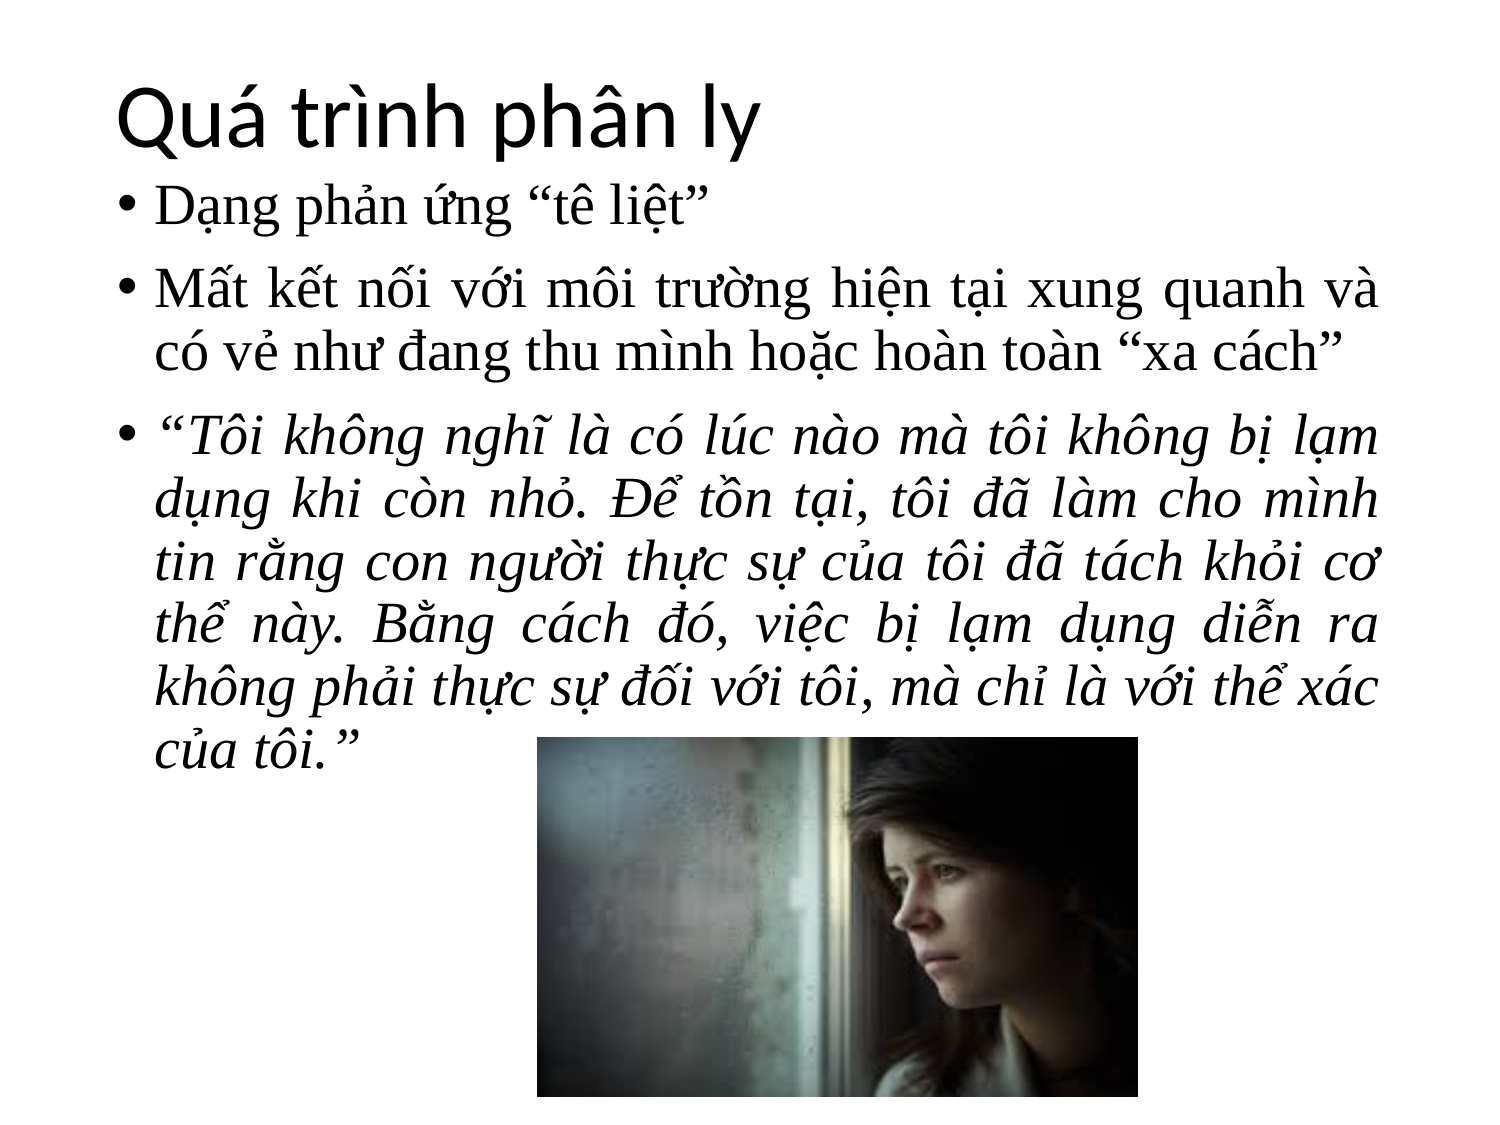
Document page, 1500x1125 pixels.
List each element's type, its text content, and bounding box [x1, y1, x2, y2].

list Dạng phản ứng “tê liệt” Mất kết nối với môi trường hiện tại xung quanh và có vẻ như đang thu mình hoặc hoàn toàn “xa cách” “Tôi không nghĩ là có lúc nào mà tôi không bị lạm dụng khi còn nhỏ. Để tồn tại, tôi đã làm cho mình tin rằng con người thực sự của tôi đã tách khỏi cơ thể này. Bằng cách đó, việc bị lạm dụng diễn ra không phải thực sự đối với tôi, mà chỉ là với thể xác của tôi.” [102, 166, 1396, 881]
picture [537, 737, 1138, 1097]
title Quá trình phân ly [100, 9, 1395, 228]
